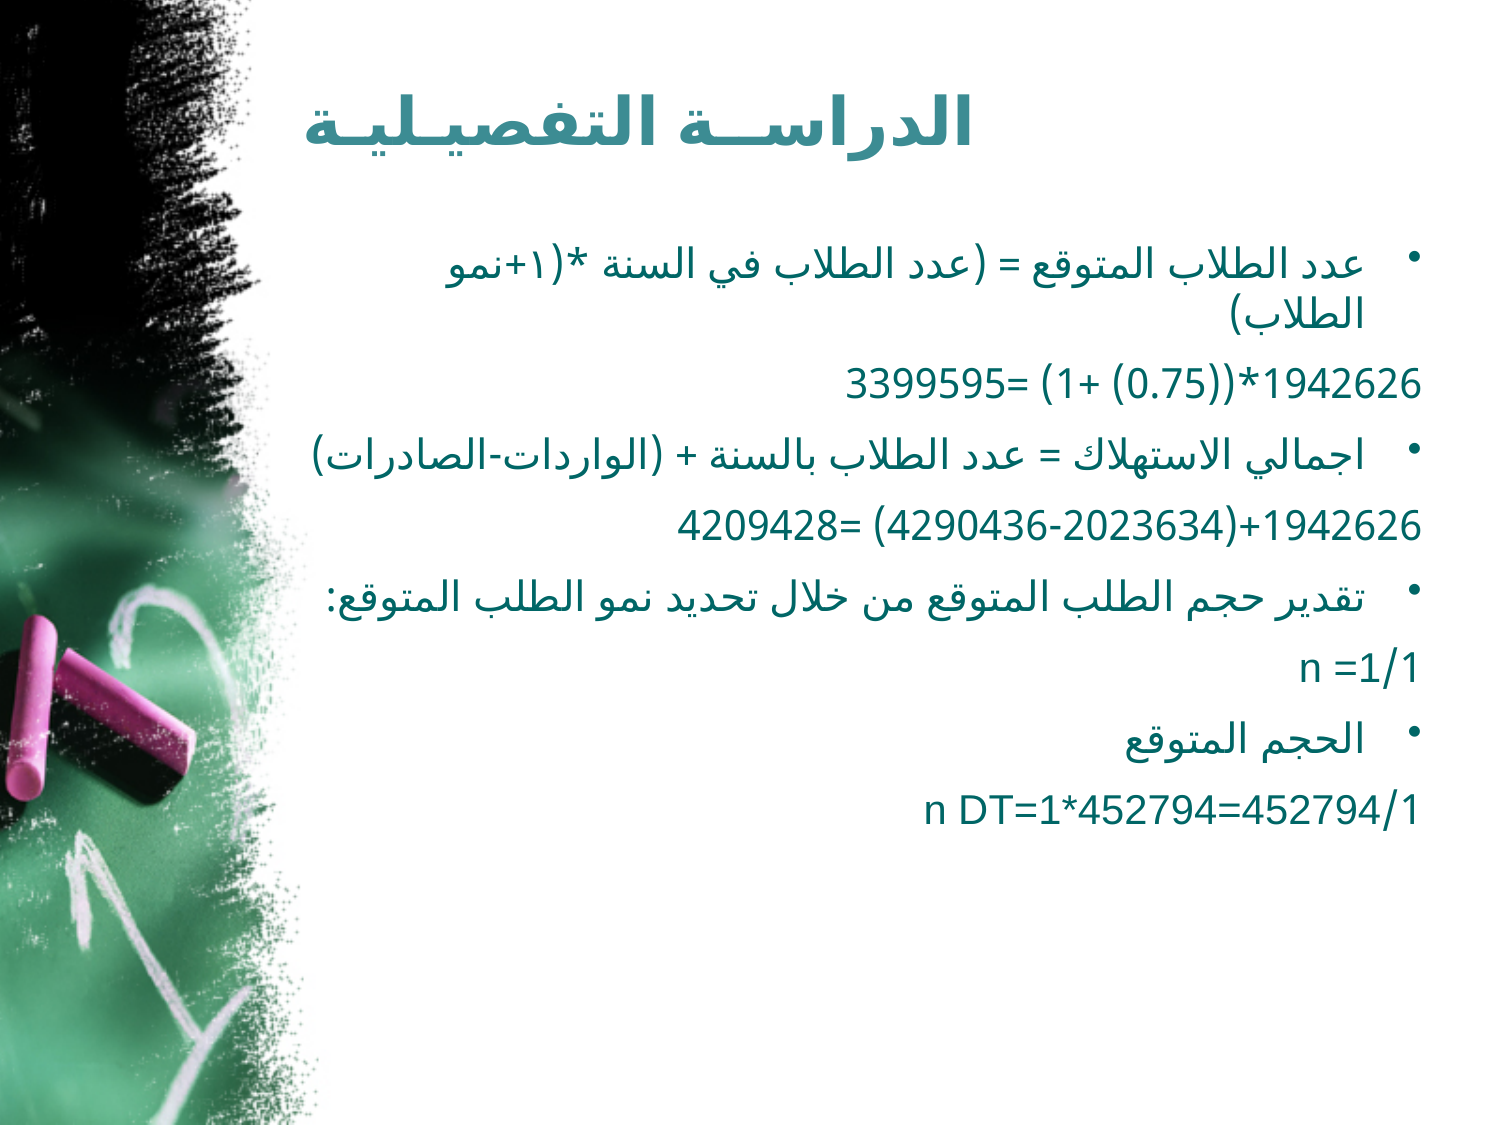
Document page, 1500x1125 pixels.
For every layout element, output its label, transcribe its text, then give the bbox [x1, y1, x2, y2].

picture [0, 0, 1500, 1125]
list عدد الطلاب المتوقع = (عدد الطلاب في السنة *(١+نمو الطلاب) 1942626*((0.75) +1) =3399595 اجمالي الاستهلاك = عدد الطلاب بالسنة + (الواردات-الصادرات) 1942626+(4290436-2023634) =4209428 تقدير حجم الطلب المتوقع من خلال تحديد نمو الطلب المتوقع: 1/n =1 الحجم المتوقع 1/n DT=1*452794=452794 [287, 228, 1438, 979]
title الدراســة التفصيـليـة [287, 50, 1438, 188]
